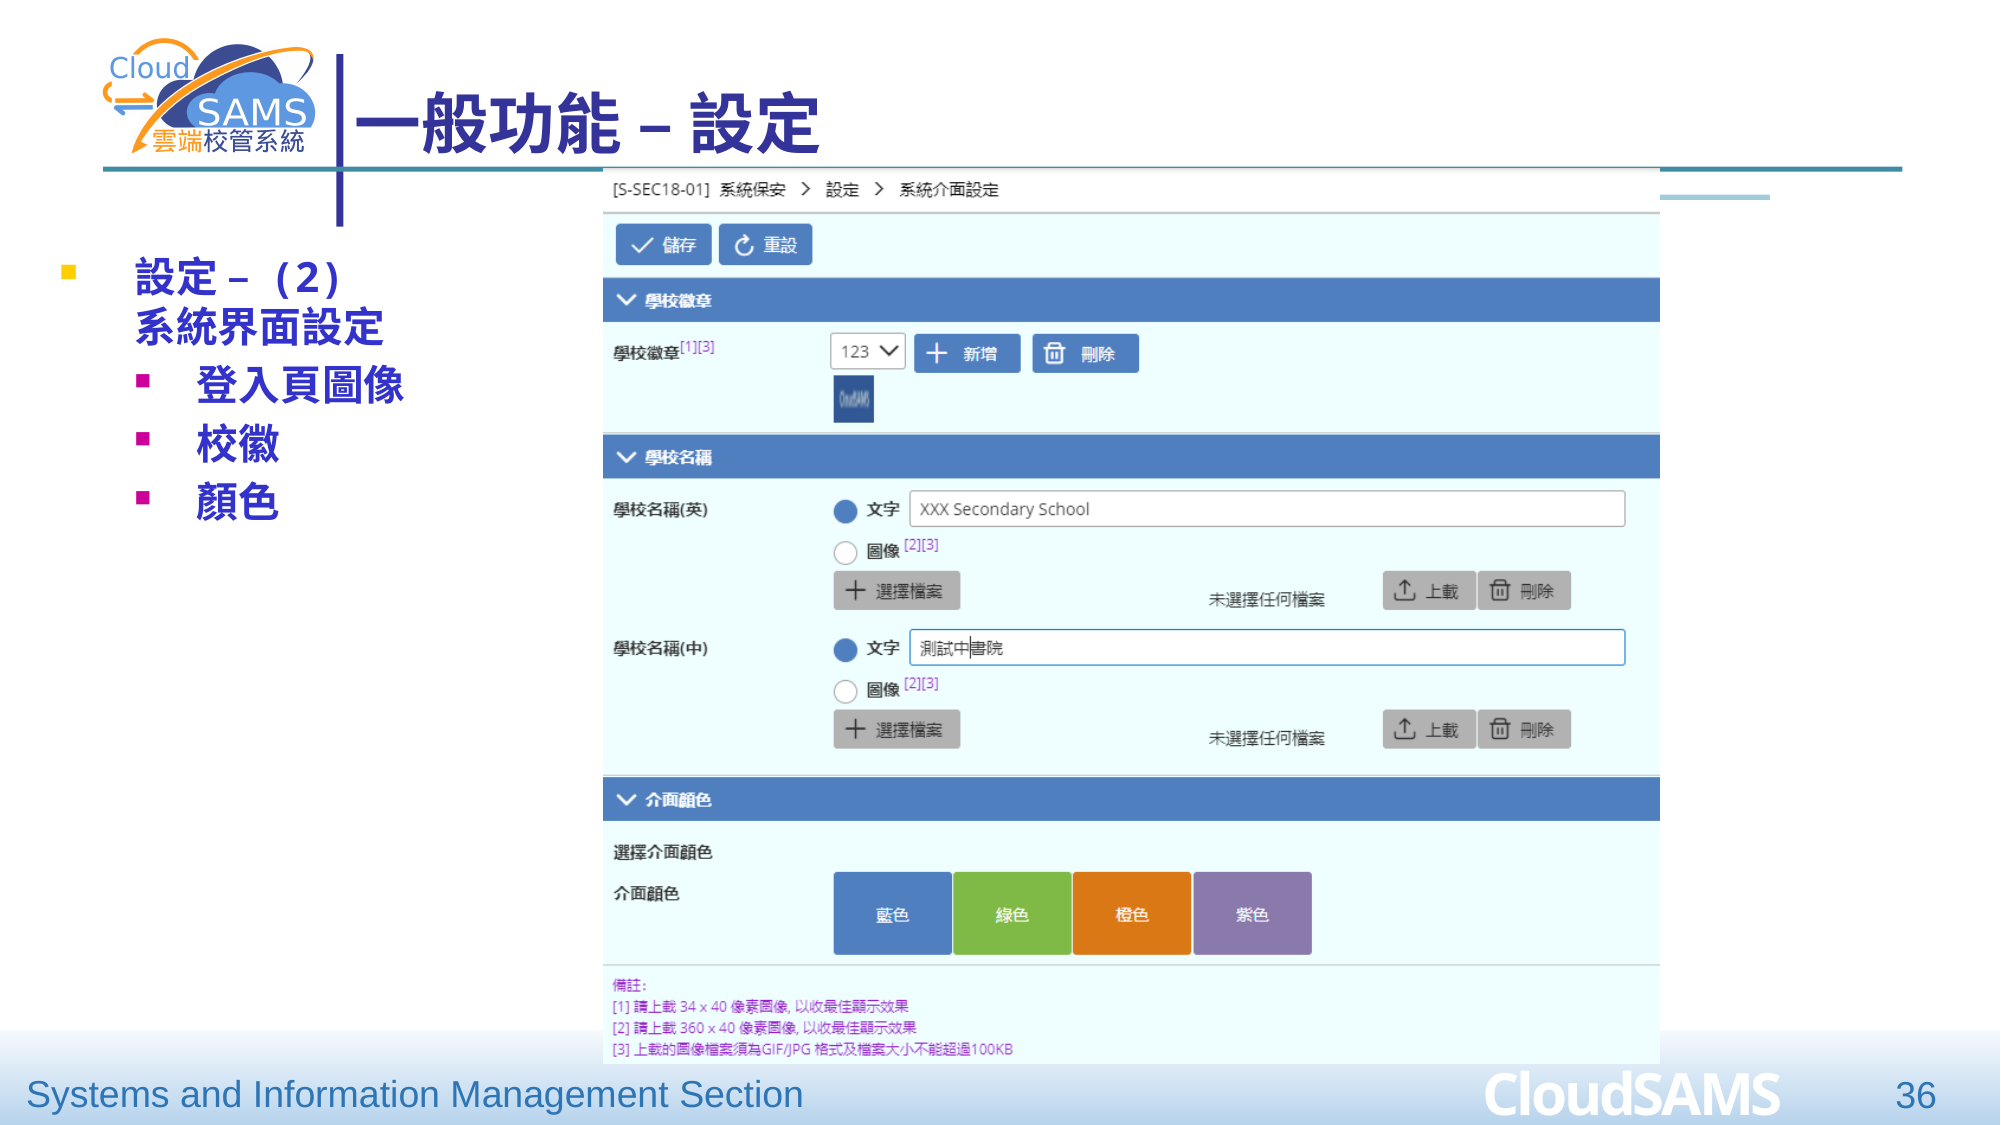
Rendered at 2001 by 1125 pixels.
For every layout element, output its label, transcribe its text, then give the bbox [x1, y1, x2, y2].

picture [87, 7, 349, 175]
slide_number 36 [1755, 1063, 1952, 1125]
title 一般功能 – 設定 [340, 44, 1907, 170]
picture [603, 168, 1661, 1064]
text_box 設定 – (2) 系統界面設定 登入頁圖像 校徽 顏色 [44, 243, 597, 965]
